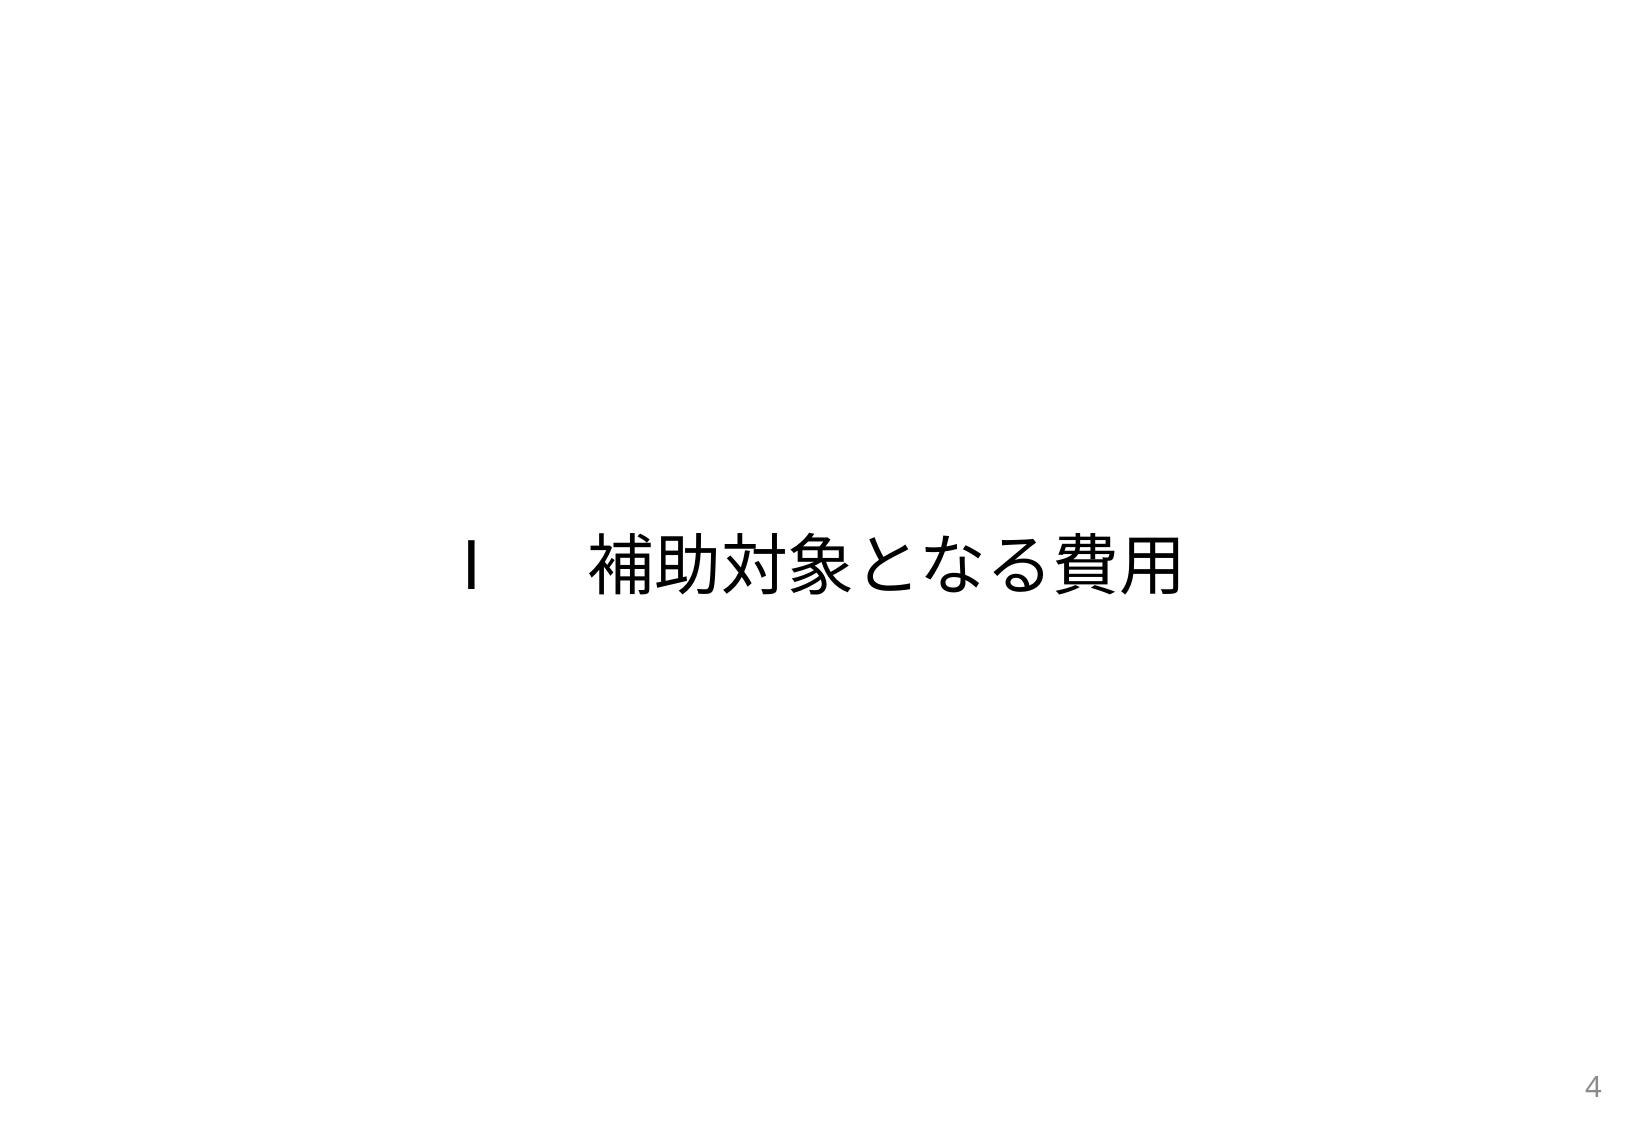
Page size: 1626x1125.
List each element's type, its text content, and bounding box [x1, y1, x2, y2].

text_box Ⅰ 補助対象となる費用 [15, 238, 1610, 886]
slide_number 3 [1237, 1058, 1617, 1119]
